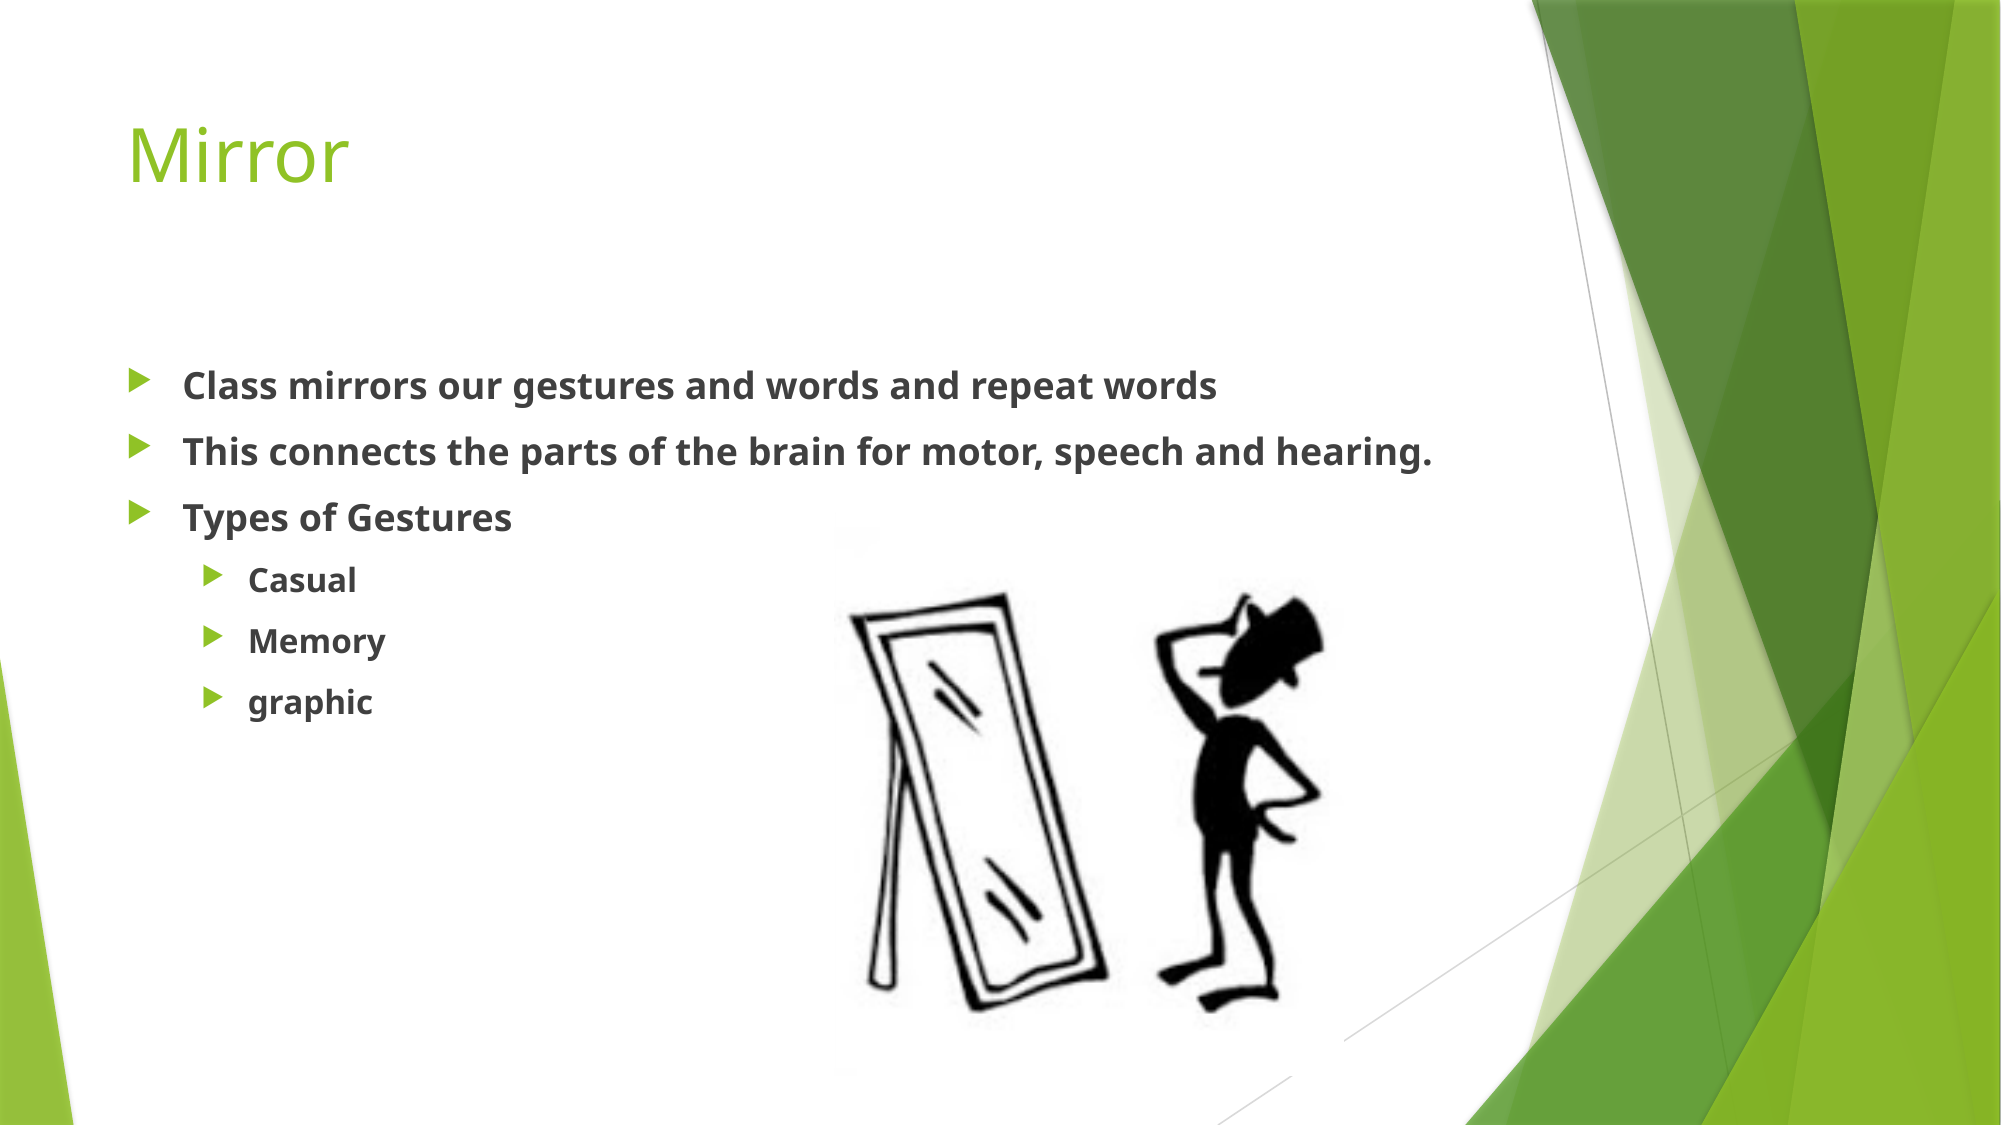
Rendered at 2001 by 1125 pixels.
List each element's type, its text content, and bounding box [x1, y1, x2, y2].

title Mirror [111, 99, 1522, 317]
list Class mirrors our gestures and words and repeat words This connects the parts of the brain for motor, speech and hearing. Types of Gestures Casual Memory graphic [111, 354, 1522, 992]
picture [833, 511, 1345, 1077]
